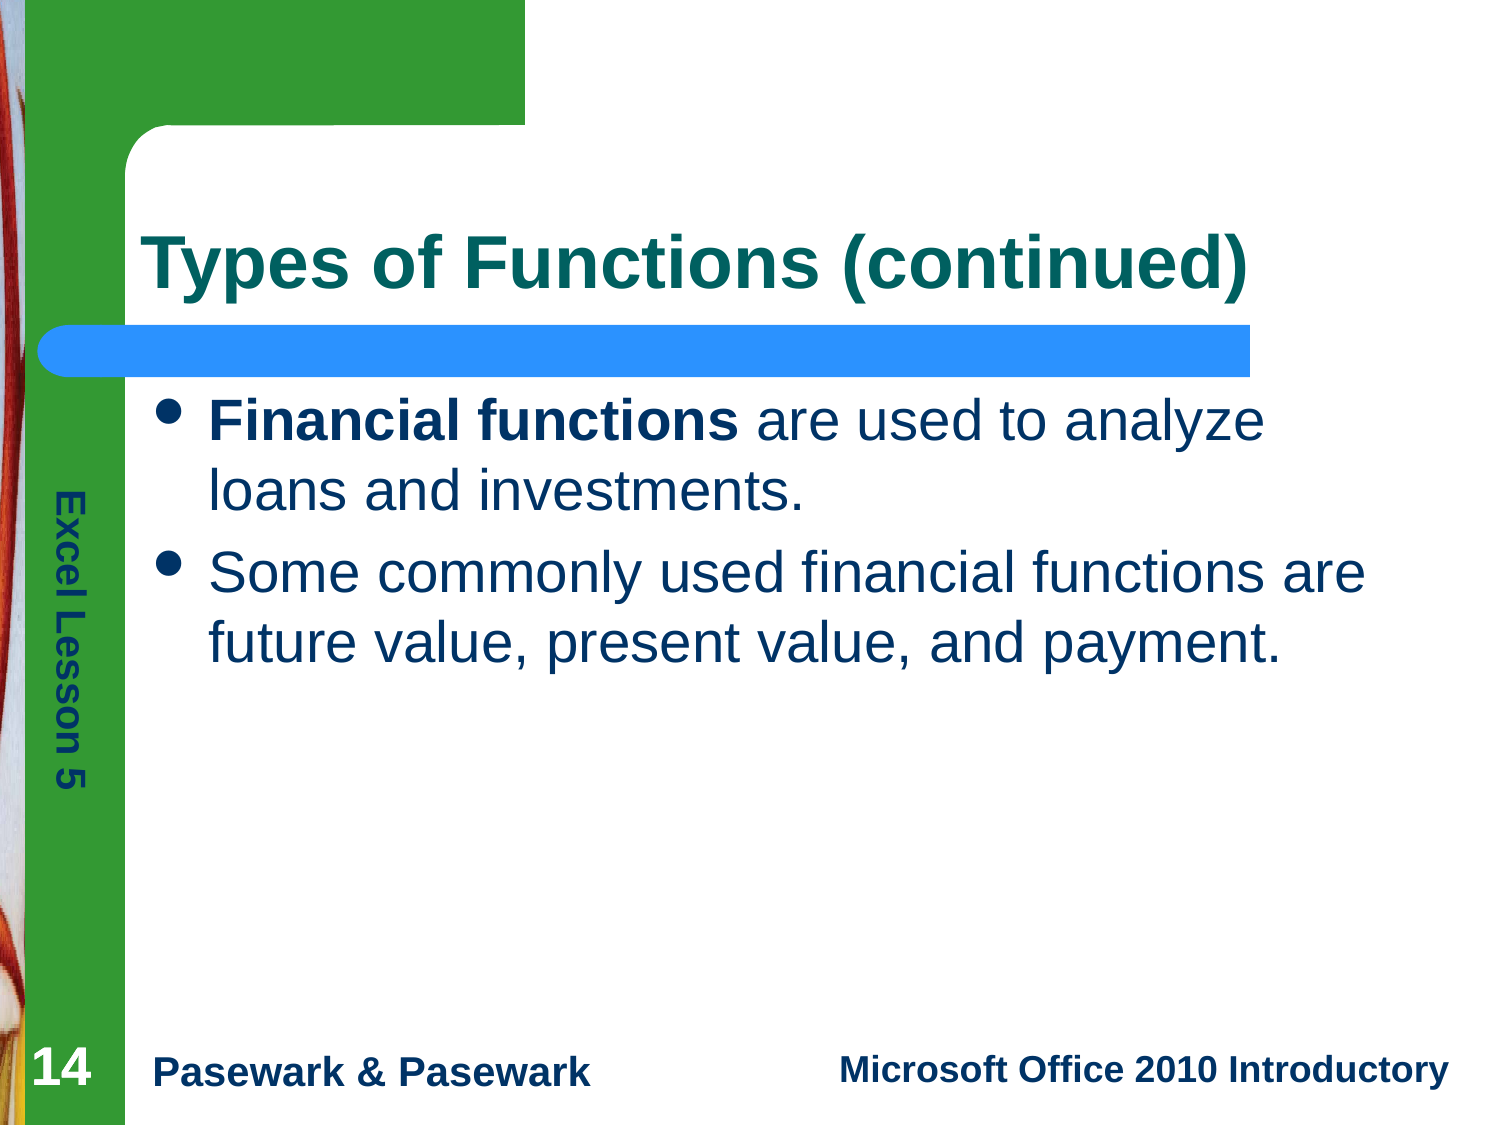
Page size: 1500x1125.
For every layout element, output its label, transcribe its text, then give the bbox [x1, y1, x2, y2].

title Types of Functions (continued) [124, 124, 1426, 313]
picture [0, 0, 25, 1125]
list Financial functions are used to analyze loans and investments. Some commonly used financial functions are future value, present value, and payment. [137, 374, 1400, 1076]
text_box 14 [13, 1023, 111, 1105]
